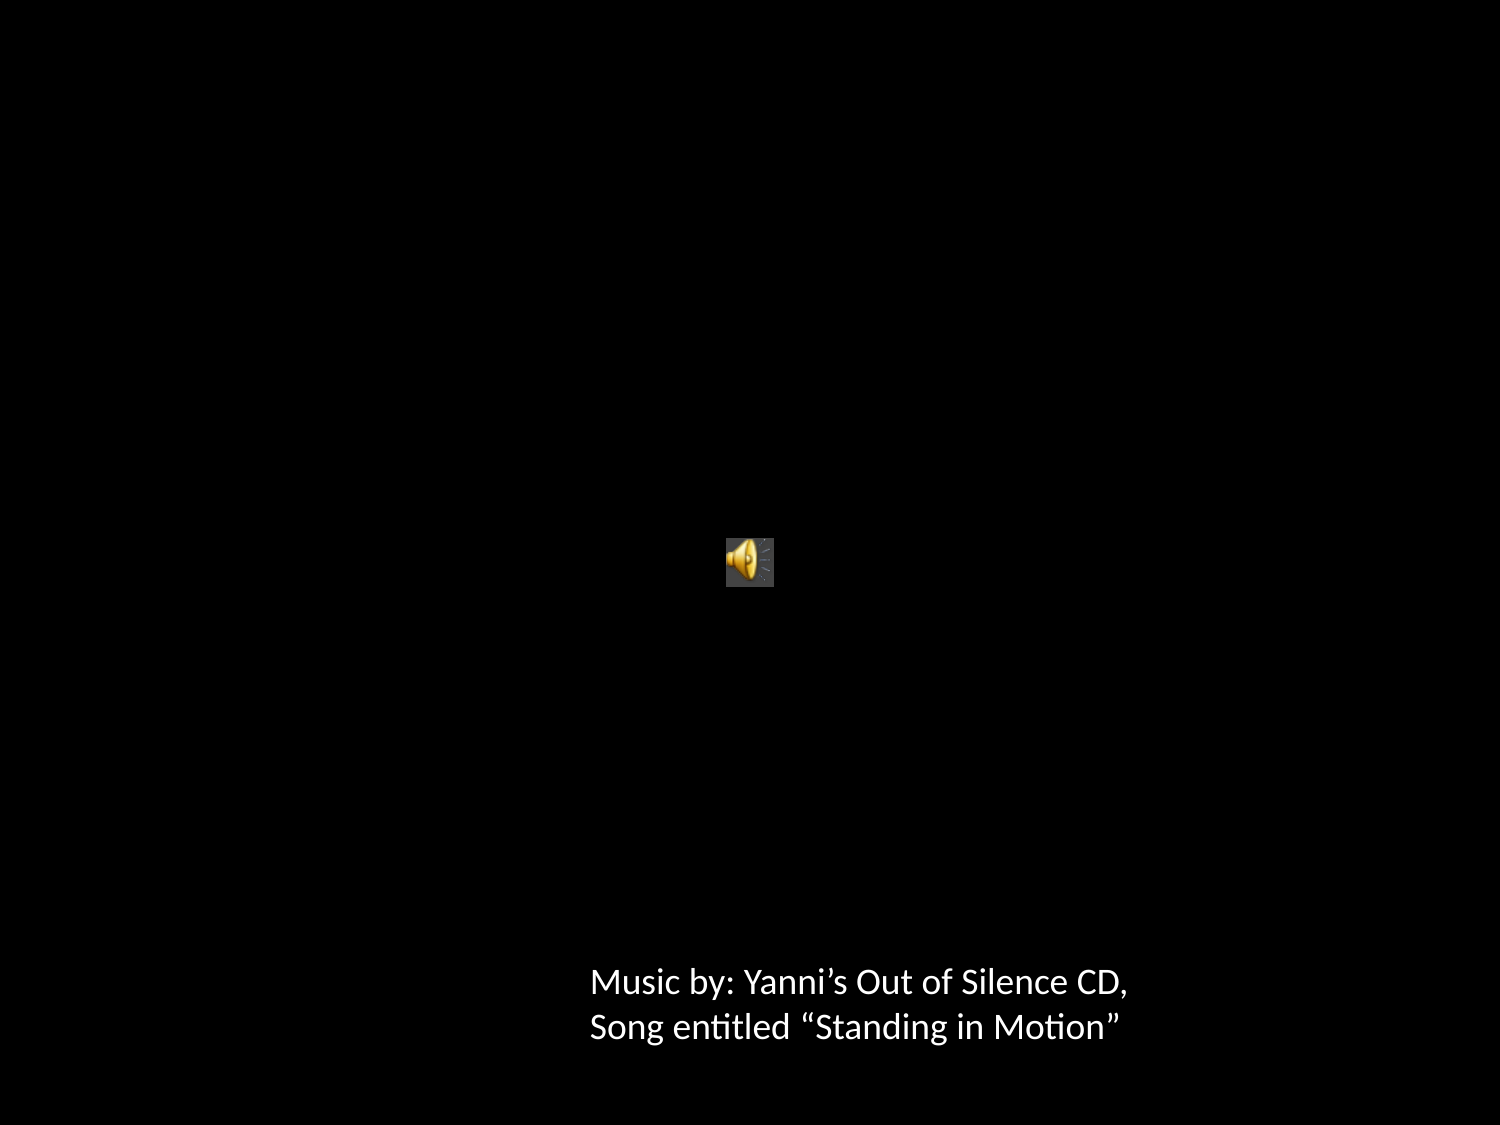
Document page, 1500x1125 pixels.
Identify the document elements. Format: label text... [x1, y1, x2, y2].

text_box Music by: Yanni’s Out of Silence CD, Song entitled “Standing in Motion” [574, 949, 1325, 1055]
picture [724, 537, 776, 588]
